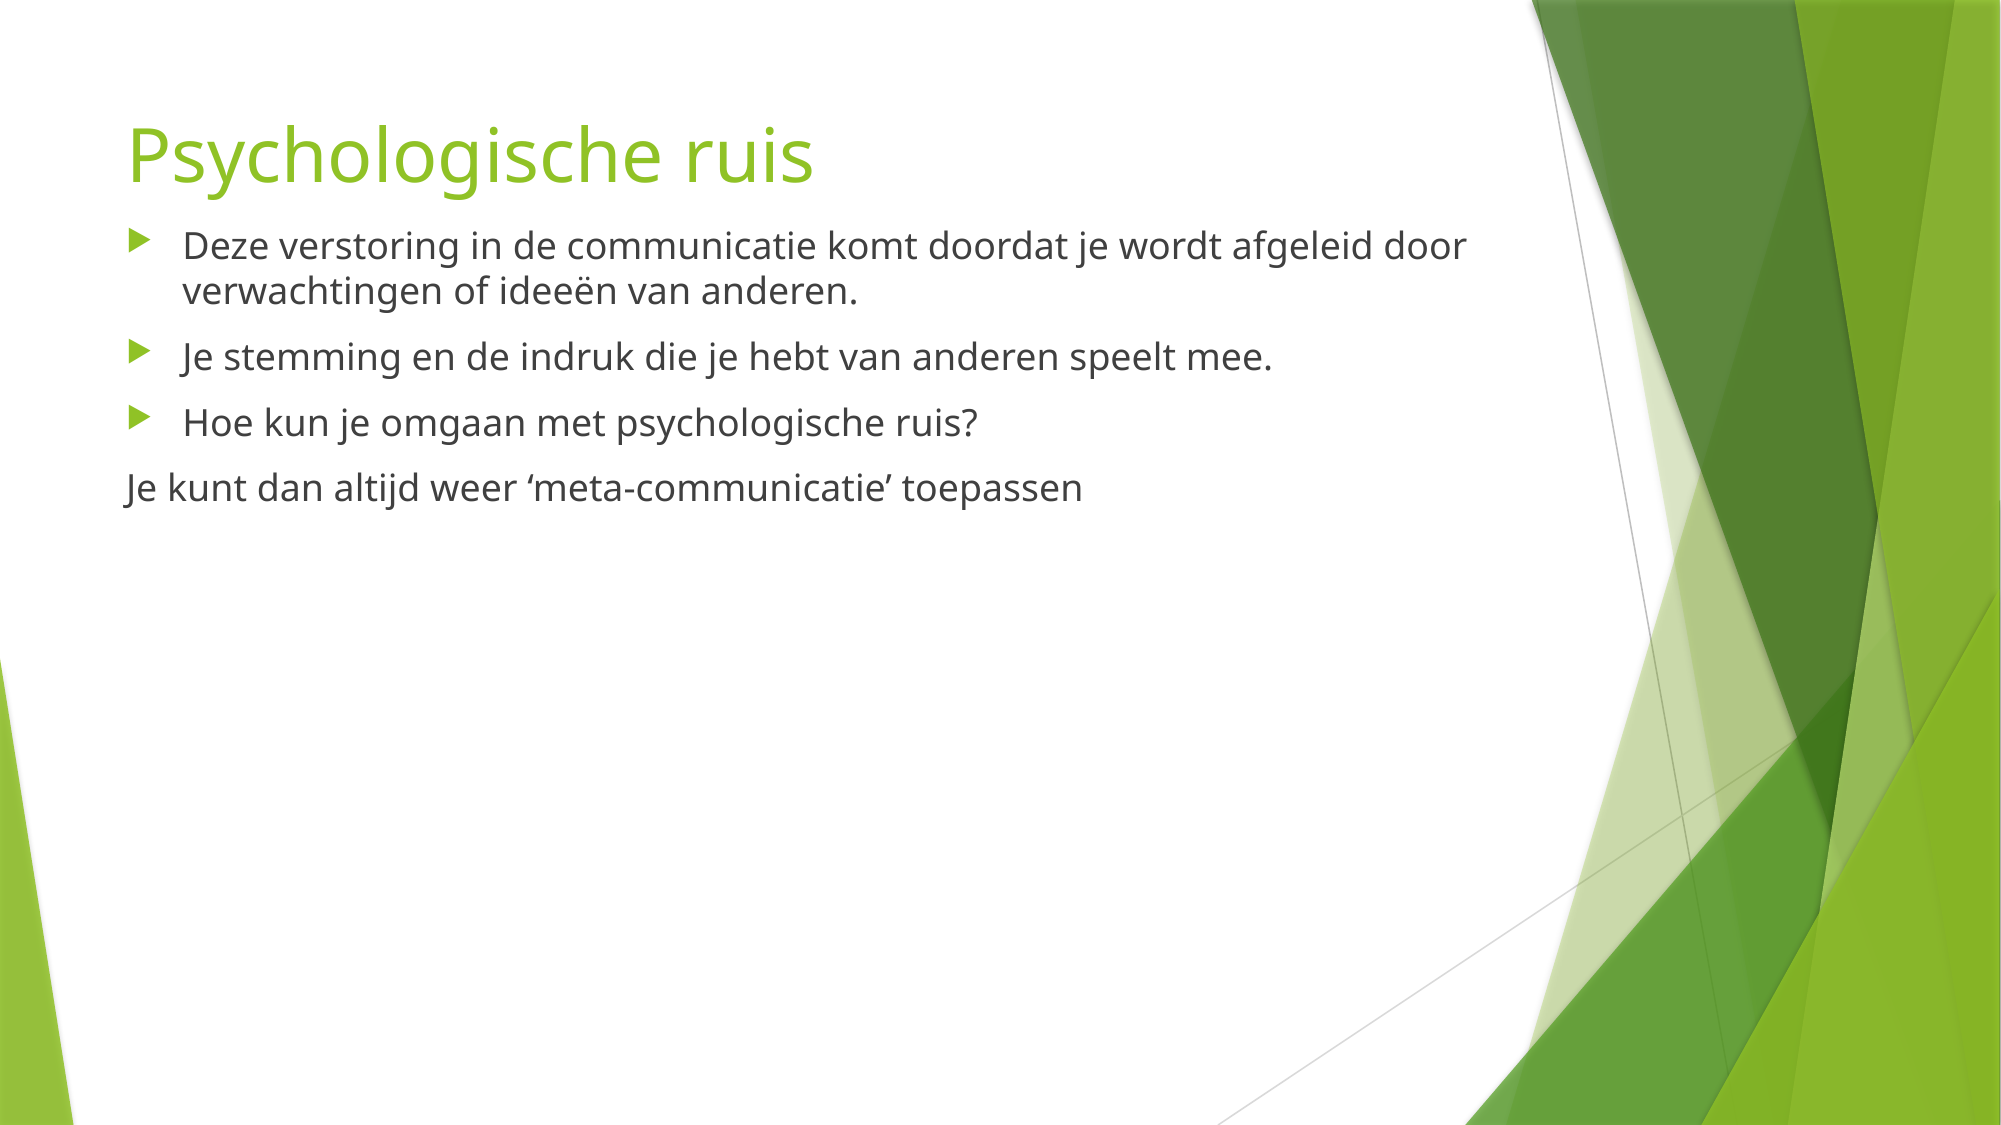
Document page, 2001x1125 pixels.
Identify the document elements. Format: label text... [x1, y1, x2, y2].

title Psychologische ruis [111, 99, 1522, 214]
list Deze verstoring in de communicatie komt doordat je wordt afgeleid door verwachtingen of ideeën van anderen. Je stemming en de indruk die je hebt van anderen speelt mee. Hoe kun je omgaan met psychologische ruis? Je kunt dan altijd weer ‘meta-communicatie’ toepassen [111, 214, 1522, 992]
